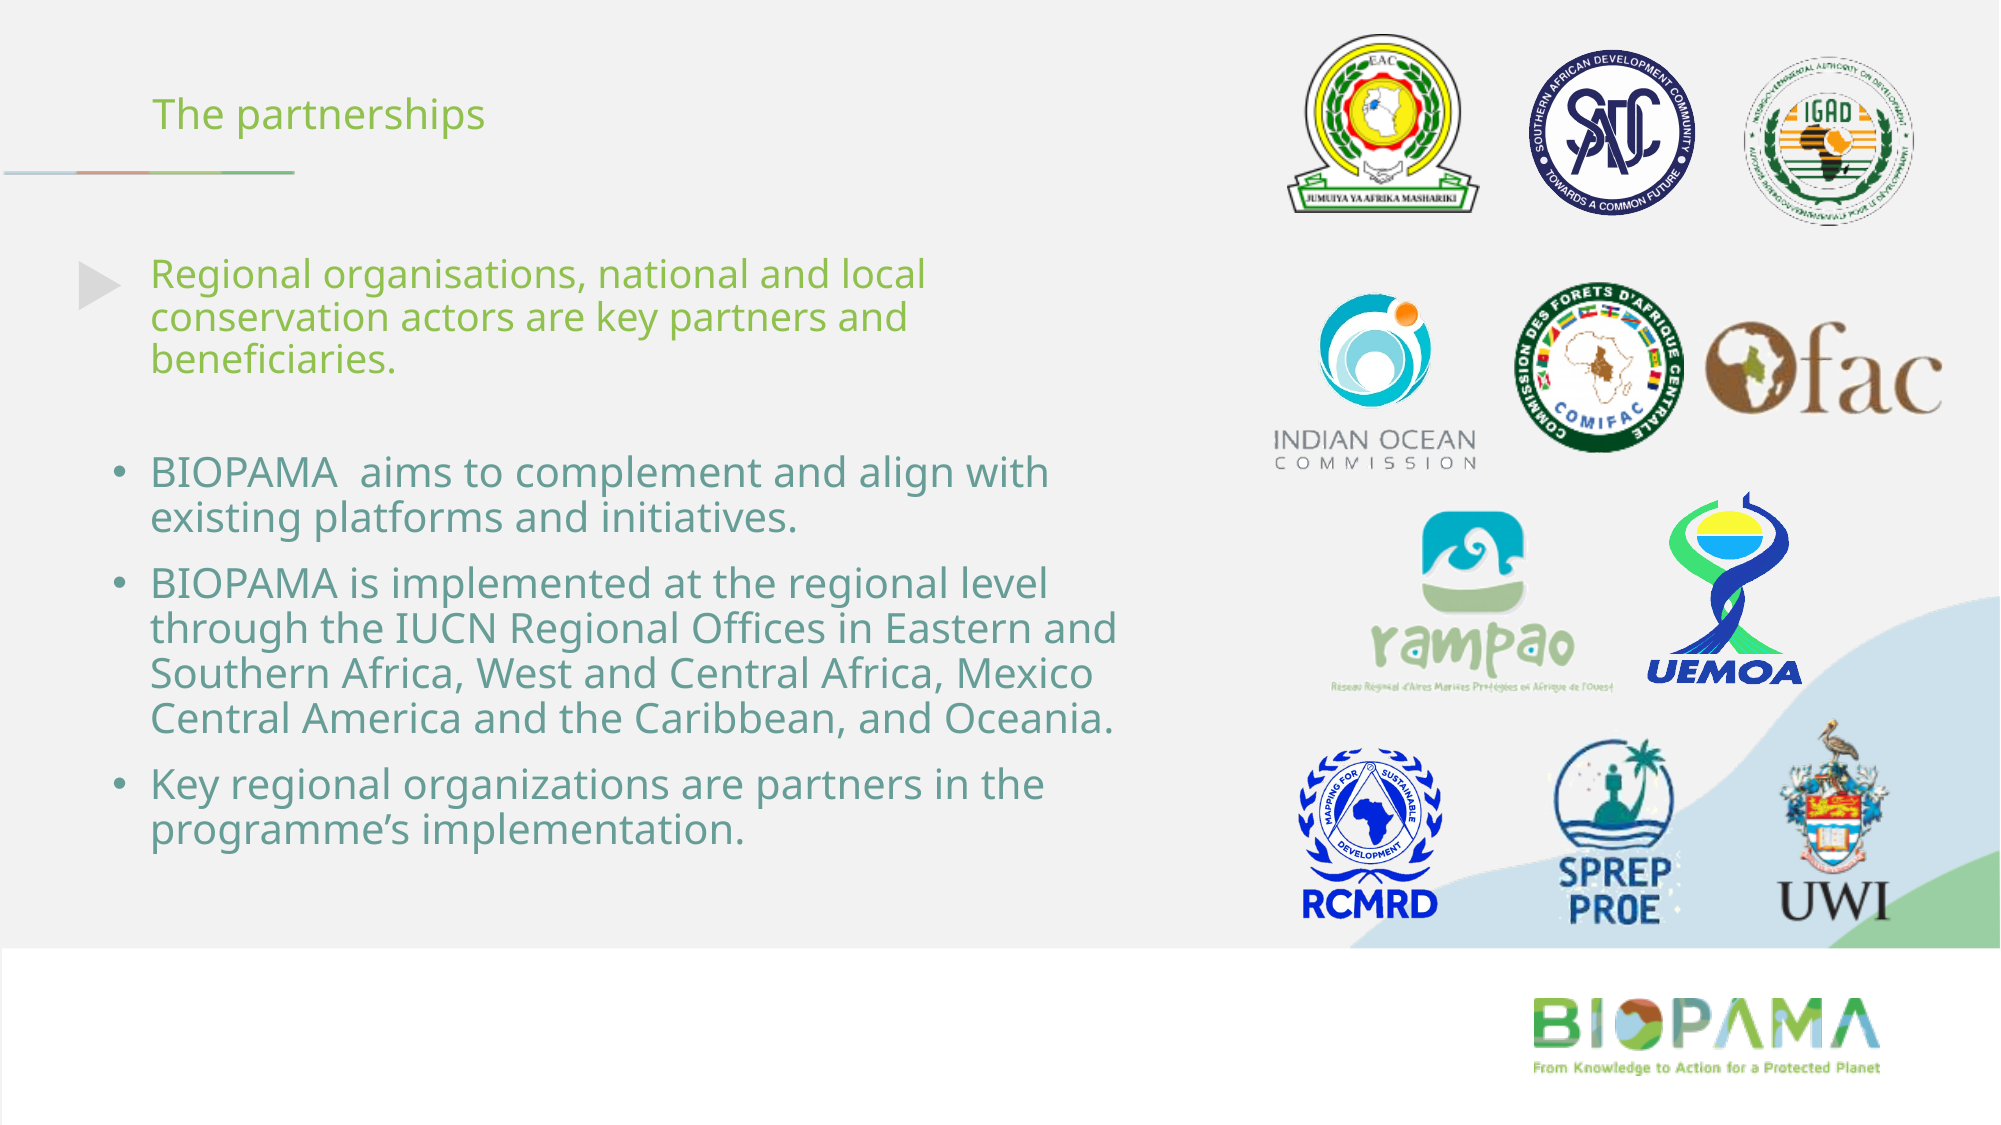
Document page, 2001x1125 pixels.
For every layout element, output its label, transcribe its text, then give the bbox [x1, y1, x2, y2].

picture [1287, 34, 1480, 213]
picture [1264, 489, 2001, 948]
picture [1699, 302, 1950, 435]
footer The partnerships [137, 83, 1164, 144]
picture [1513, 281, 1684, 456]
picture [1526, 47, 1702, 220]
list BIOPAMA aims to complement and align with existing platforms and initiatives. BIOPAMA is implemented at the regional level through the IUCN Regional Offices in Eastern and Southern Africa, West and Central Africa, Mexico Central America and the Caribbean, and Oceania. Key regional organizations are partners in the programme’s implementation. [97, 443, 1164, 947]
picture [1741, 51, 1916, 226]
list Regional organisations, national and local conservation actors are key partners and beneficiaries. [135, 247, 1164, 397]
picture [1257, 290, 1480, 473]
picture [1534, 998, 1880, 1076]
picture [0, 171, 301, 178]
